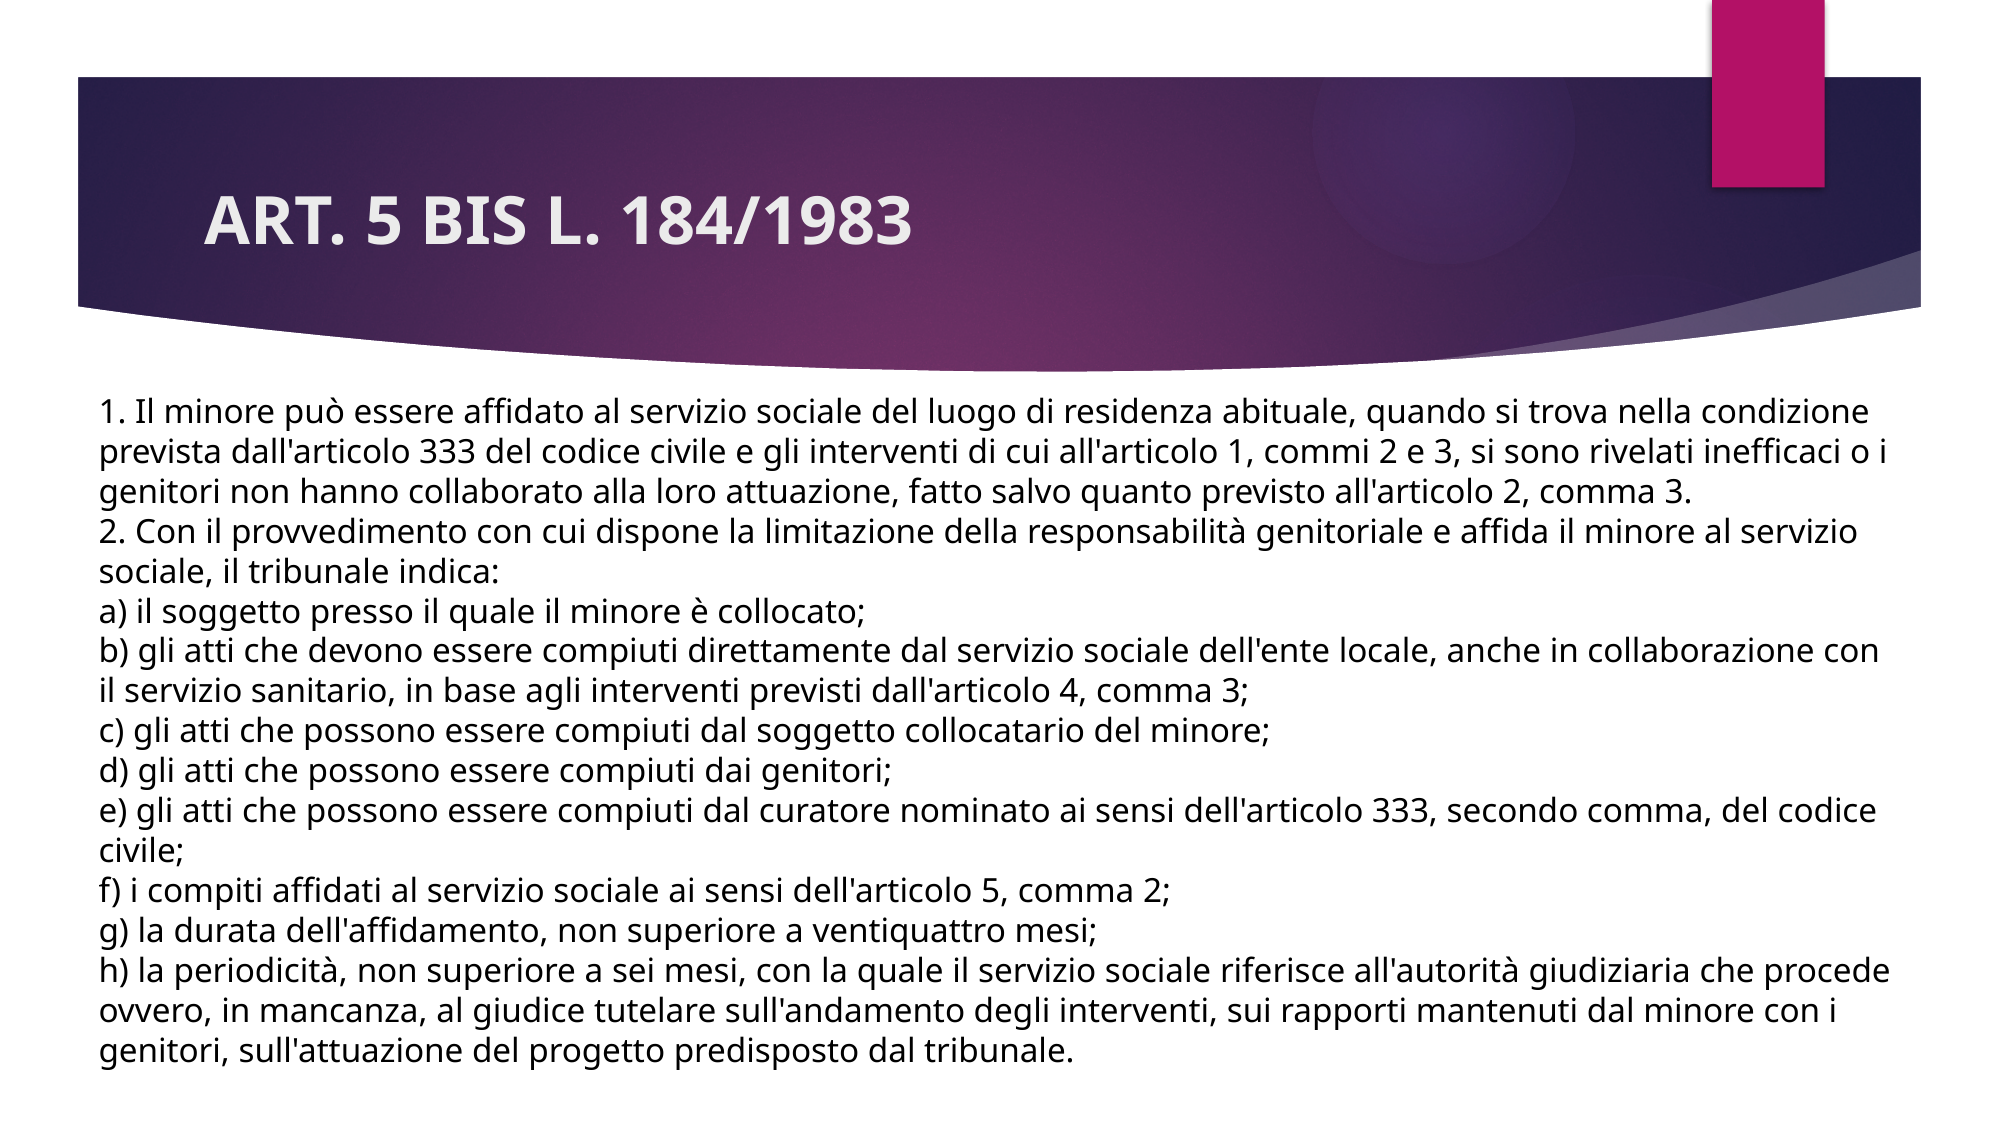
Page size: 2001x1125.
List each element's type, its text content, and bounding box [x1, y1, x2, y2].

text_box 1. Il minore può essere affidato al servizio sociale del luogo di residenza abituale, quando si trova nella condizione prevista dall'articolo 333 del codice civile e gli interventi di cui all'articolo 1, commi 2 e 3, si sono rivelati inefficaci o i genitori non hanno collaborato alla loro attuazione, fatto salvo quanto previsto all'articolo 2, comma 3. 2. Con il provvedimento con cui dispone la limitazione della responsabilità genitoriale e affida il minore al servizio sociale, il tribunale indica: a) il soggetto presso il quale il minore è collocato; b) gli atti che devono essere compiuti direttamente dal servizio sociale dell'ente locale, anche in collaborazione con il servizio sanitario, in base agli interventi previsti dall'articolo 4, comma 3; c) gli atti che possono essere compiuti dal soggetto collocatario del minore; d) gli atti che possono essere compiuti dai genitori; e) gli atti che possono essere compiuti dal curatore nominato ai sensi dell'articolo 333, secondo comma, del codice civile; f) i compiti affidati al servizio sociale ai sensi dell'articolo 5, comma 2; g) la durata dell'affidamento, non superiore a ventiquattro mesi; h) la periodicità, non superiore a sei mesi, con la quale il servizio sociale riferisce all'autorità giudiziaria che procede ovvero, in mancanza, al giudice tutelare sull'andamento degli interventi, sui rapporti mantenuti dal minore con i genitori, sull'attuazione del progetto predisposto dal tribunale. [83, 382, 1916, 1077]
title ART. 5 BIS L. 184/1983 [189, 159, 1627, 276]
